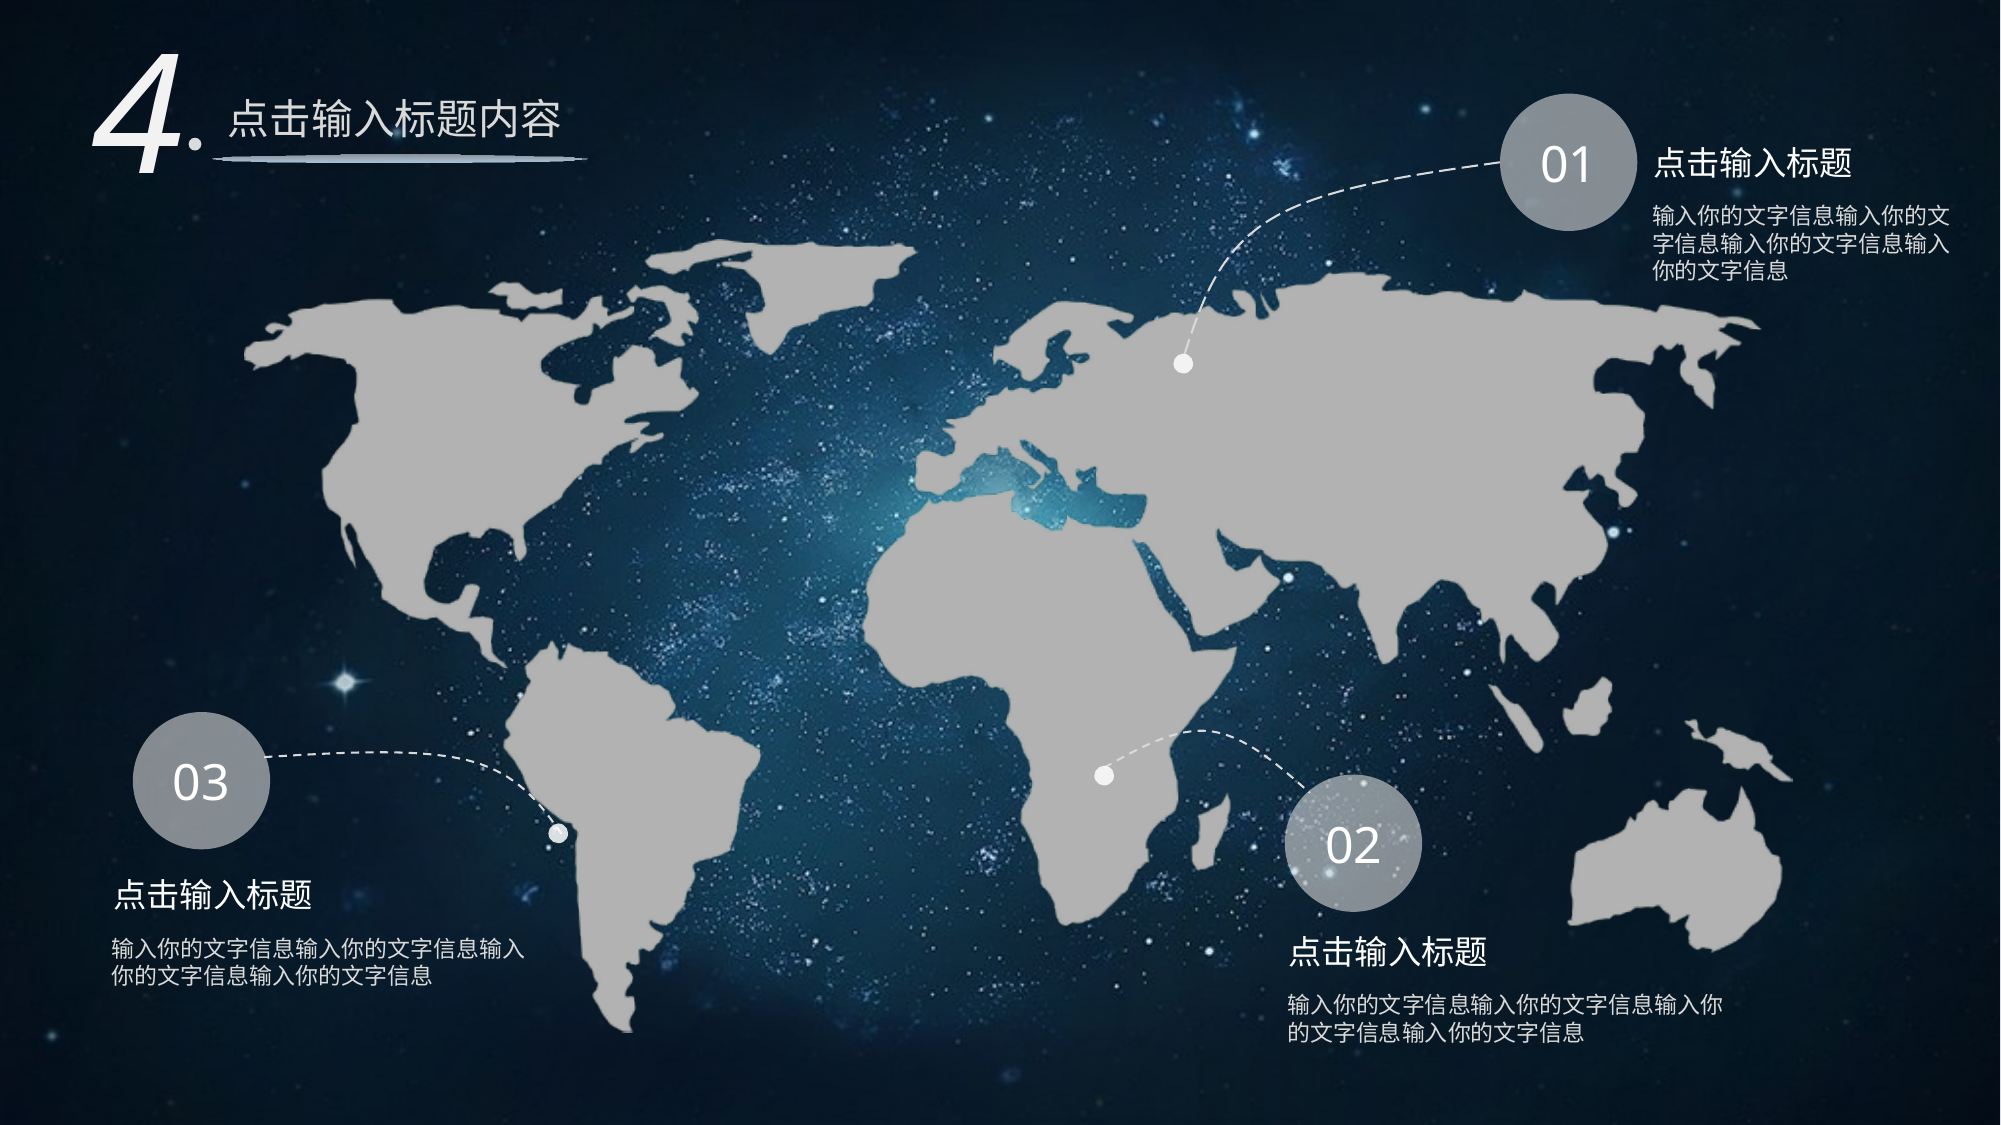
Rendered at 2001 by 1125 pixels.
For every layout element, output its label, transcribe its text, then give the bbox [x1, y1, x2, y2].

text_box [1244, 161, 1501, 239]
text_box 点击输入标题内容 [212, 85, 577, 151]
text_box [199, 137, 203, 151]
picture [0, 0, 2001, 1125]
text_box 4 [76, 0, 199, 215]
text_box 输入你的文字信息输入你的文字信息输入你的文字信息输入你的文字信息 [1272, 1033, 1744, 1054]
text_box 输入你的文字信息输入你的文字信息输入你的文字信息输入你的文字信息 [97, 926, 244, 997]
text_box 点击输入标题 [1638, 134, 1868, 190]
text_box 输入你的文字信息输入你的文字信息输入你的文字信息输入你的文字信息 [1637, 194, 1971, 292]
text_box [209, 153, 591, 164]
text_box 01 [1499, 92, 1638, 232]
text_box 点击输入标题 [98, 866, 244, 922]
text_box 03 [131, 710, 244, 851]
